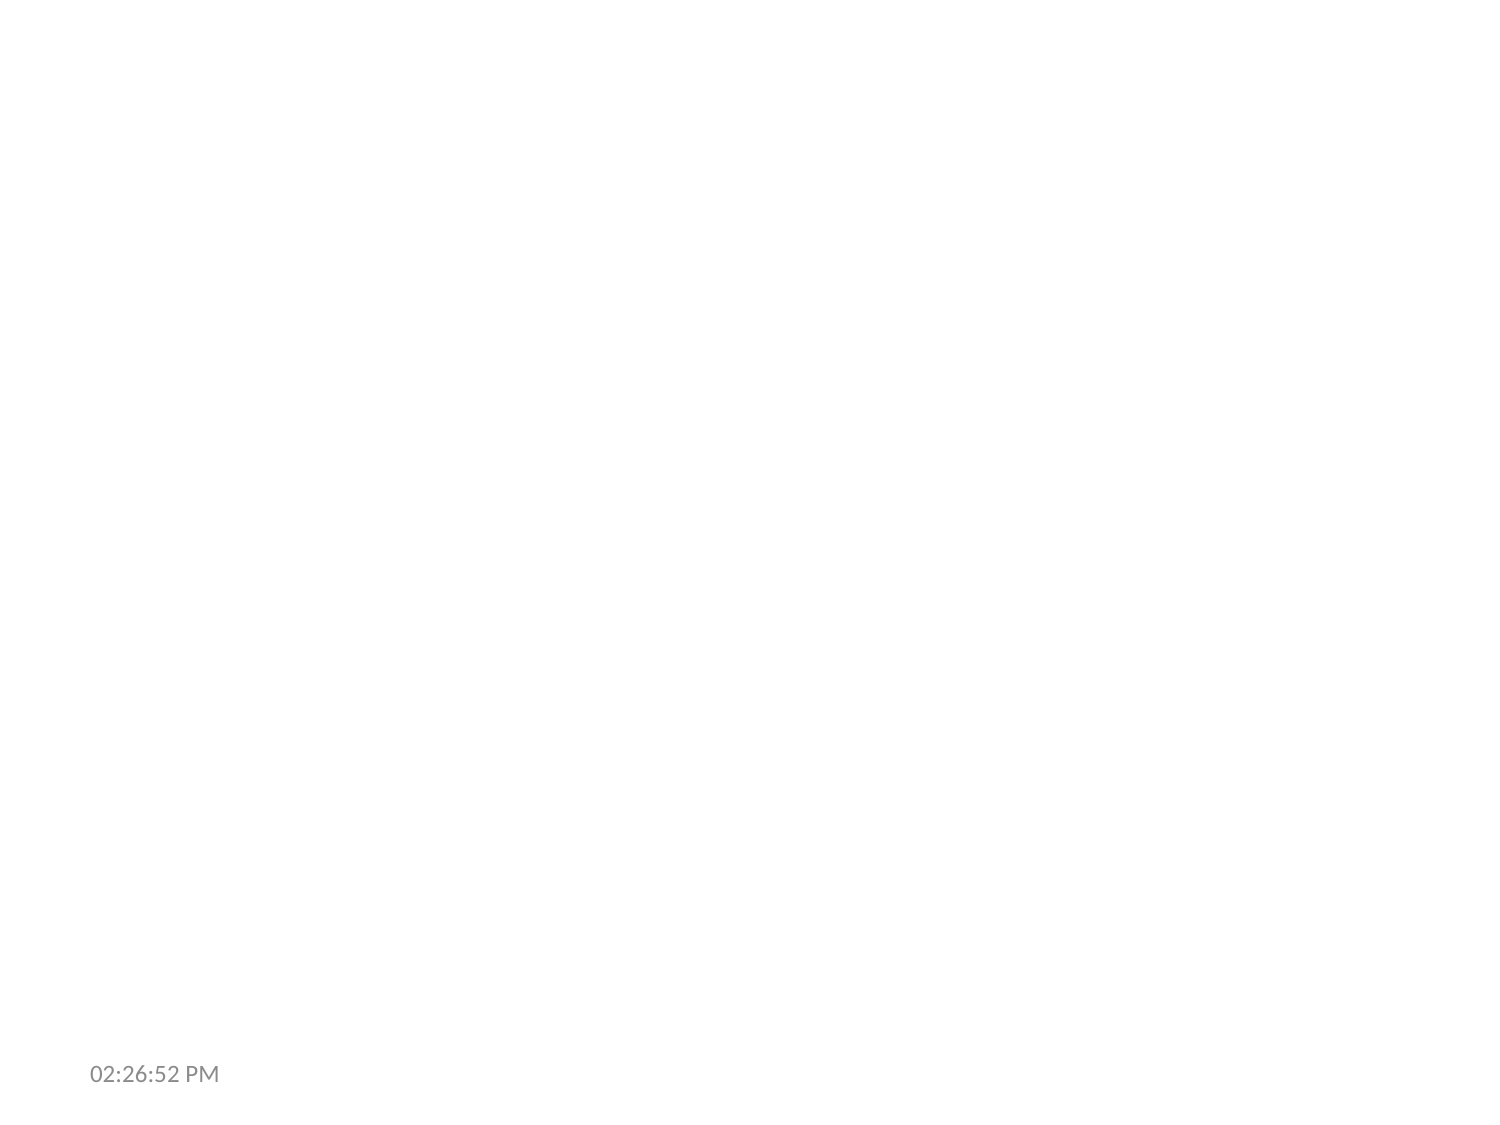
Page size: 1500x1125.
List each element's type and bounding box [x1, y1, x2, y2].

slide_number [75, 1042, 425, 1103]
